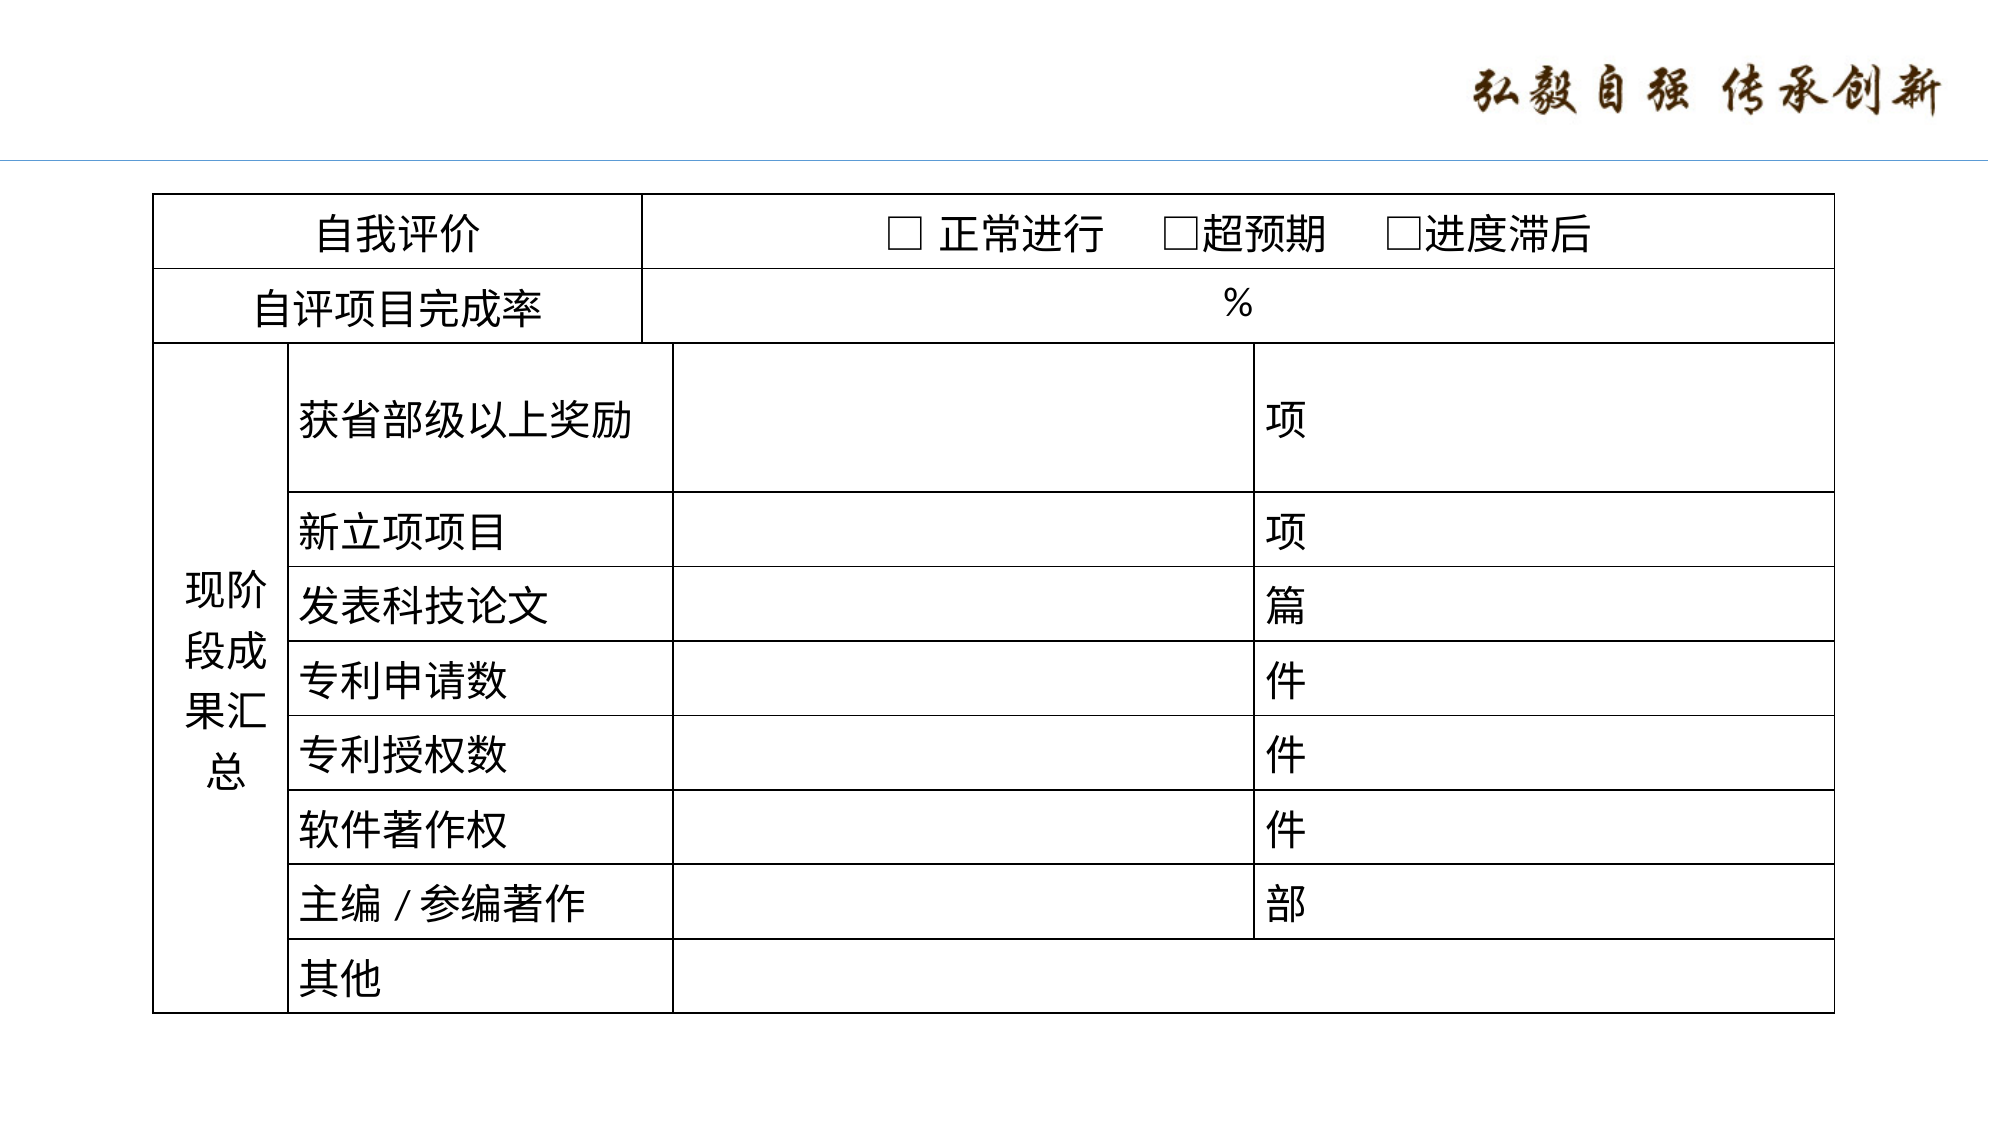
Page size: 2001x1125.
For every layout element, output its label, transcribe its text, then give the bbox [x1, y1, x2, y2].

table_cell [674, 716, 1253, 789]
table_cell [674, 865, 1253, 938]
table_cell [674, 642, 1253, 715]
picture [1443, 24, 1988, 160]
table_cell 项 [1255, 493, 1834, 566]
table_cell 其他 [289, 940, 672, 1012]
table_cell [674, 791, 1253, 863]
table_cell 项 [1255, 344, 1834, 491]
table_cell [674, 493, 1253, 566]
table_header 自我评价 [154, 195, 641, 268]
table_cell [674, 567, 1253, 640]
table_cell 新立项项目 [289, 493, 672, 566]
table_header □正常进行 □超预期 □进度滞后 [643, 195, 1834, 268]
table_cell 专利授权数 [289, 716, 672, 789]
table_cell % [643, 269, 1834, 342]
table_cell 件 [1255, 716, 1834, 789]
table_cell 专利申请数 [289, 642, 672, 715]
table_cell 发表科技论文 [289, 567, 672, 640]
table_cell 部 [1255, 865, 1834, 938]
table_cell 篇 [1255, 567, 1834, 640]
table_cell 主编/参编著作 [289, 865, 672, 938]
table_cell 软件著作权 [289, 791, 672, 863]
table_cell 件 [1255, 642, 1834, 715]
table_cell 获省部级以上奖励 [289, 344, 672, 491]
table_cell 现阶段成果汇总 [154, 344, 287, 1012]
table_cell 件 [1255, 791, 1834, 863]
table_cell [674, 940, 1834, 1012]
table_cell 自评项目完成率 [154, 269, 641, 342]
table_cell [674, 344, 1253, 491]
